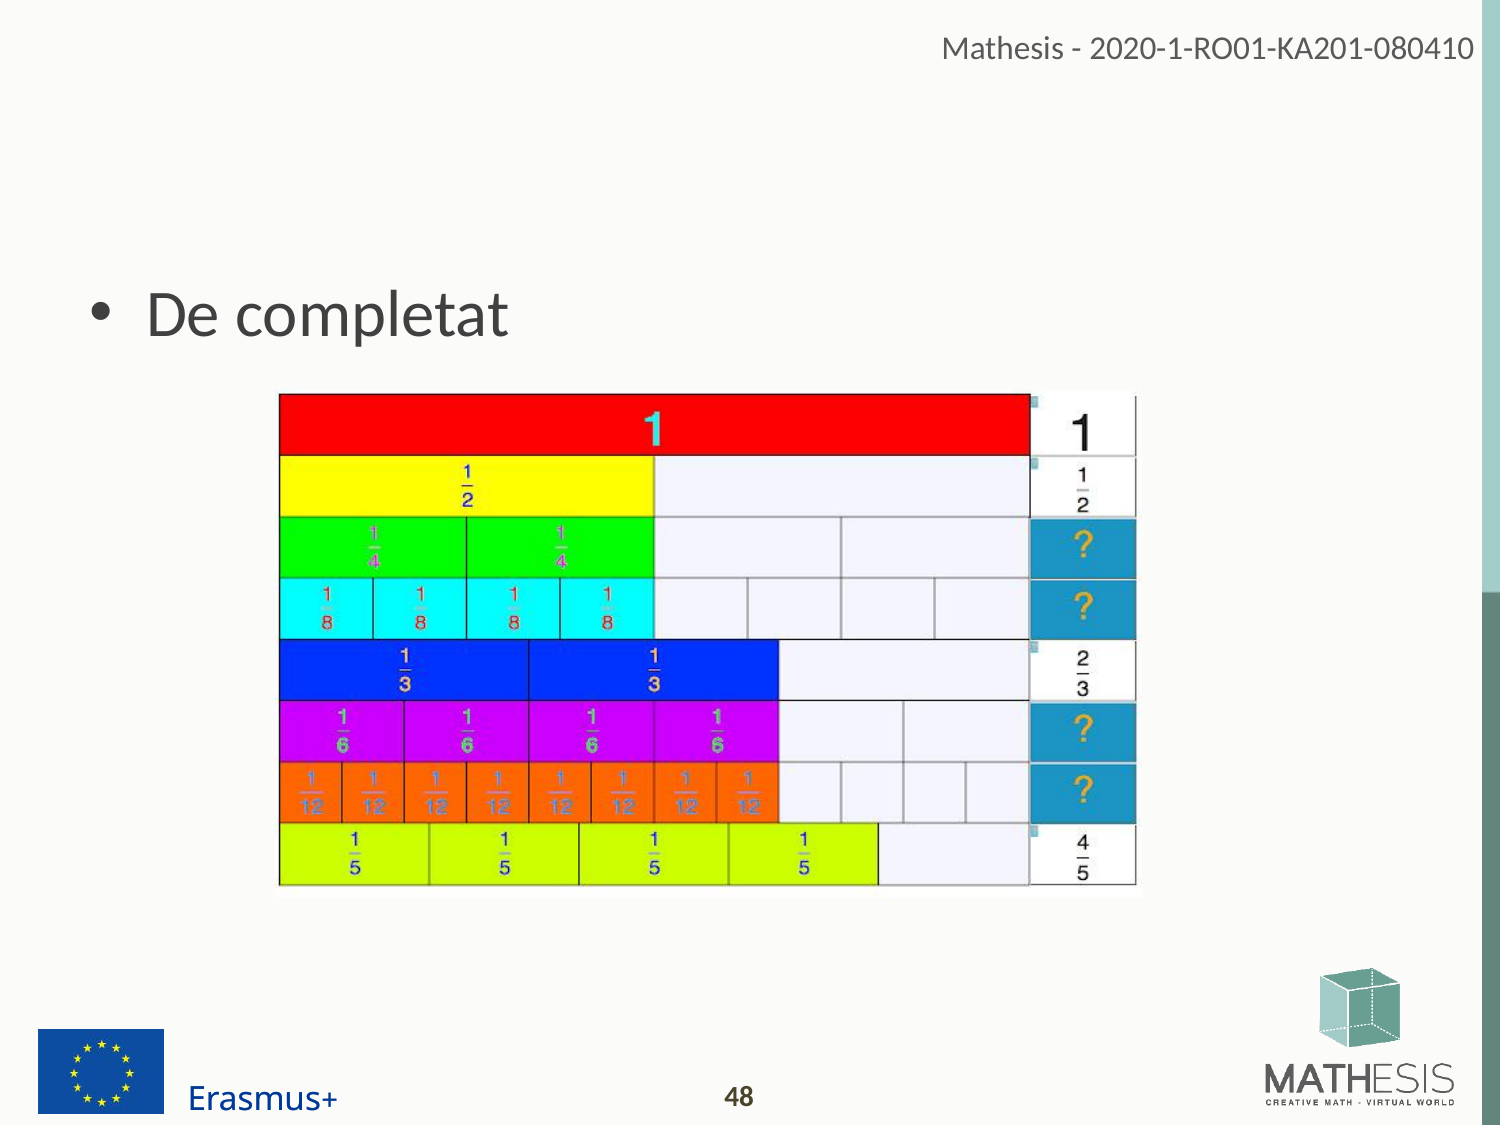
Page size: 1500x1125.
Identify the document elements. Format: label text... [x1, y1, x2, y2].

picture [275, 390, 1143, 899]
list De completat [75, 262, 1425, 1005]
picture [38, 1029, 164, 1114]
